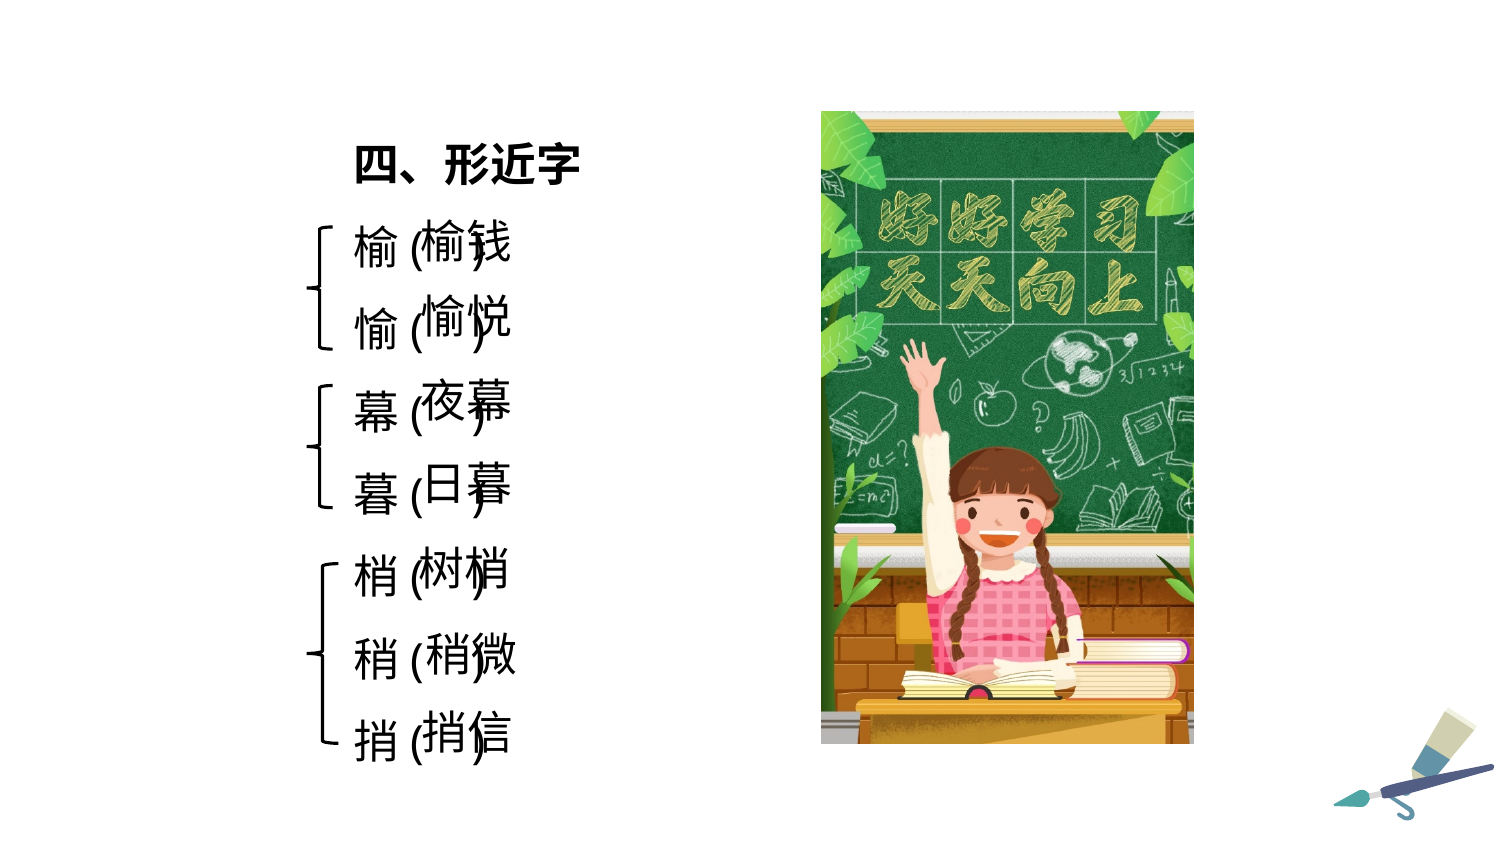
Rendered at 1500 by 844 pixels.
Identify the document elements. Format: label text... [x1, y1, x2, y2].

text_box 日暮 [405, 446, 527, 517]
text_box [306, 384, 333, 509]
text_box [1358, 708, 1481, 844]
text_box [306, 563, 339, 744]
text_box 捎信 [406, 696, 528, 766]
text_box 四、形近字 榆( ) 愉( ) 幕( ) 暮( ) 梢( ) 稍( ) 捎( ) [338, 101, 637, 776]
text_box [306, 226, 333, 350]
picture [821, 111, 1194, 744]
text_box 愉悦 [405, 280, 527, 350]
text_box 夜幕 [405, 364, 527, 435]
text_box 树梢 [404, 532, 526, 602]
text_box 稍微 [410, 618, 532, 688]
text_box 榆钱 [405, 205, 527, 276]
